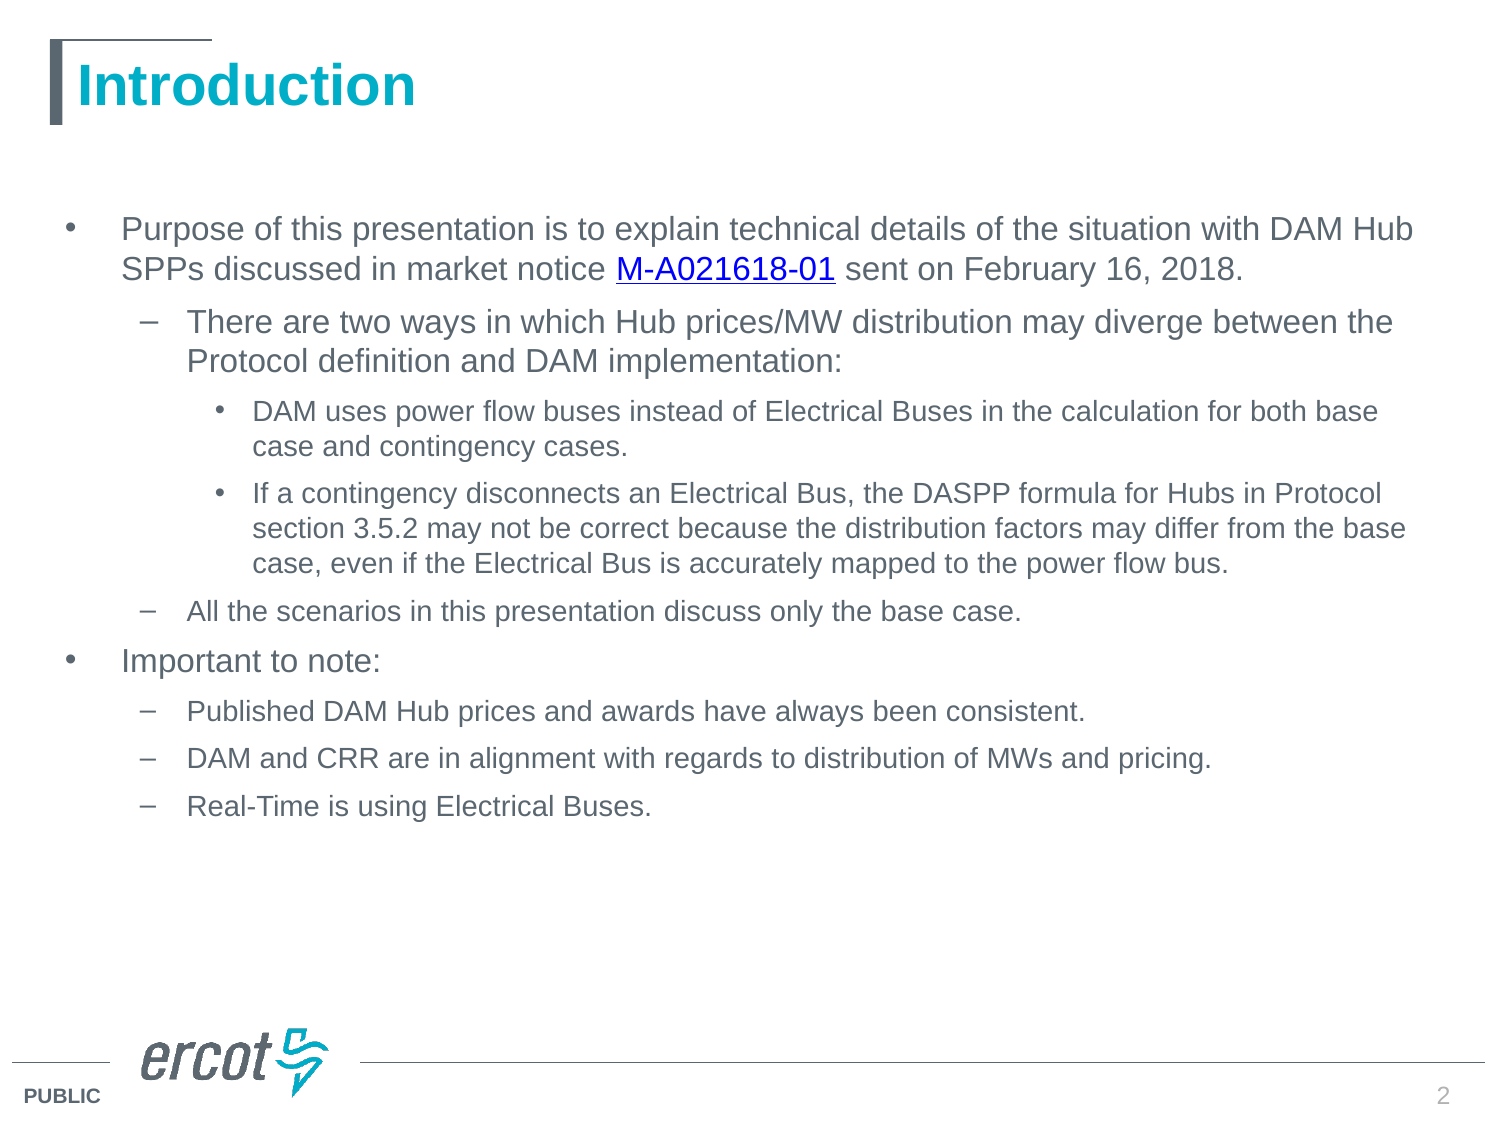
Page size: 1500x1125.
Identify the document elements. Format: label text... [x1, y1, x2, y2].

picture [137, 1024, 332, 1100]
list Purpose of this presentation is to explain technical details of the situation with DAM Hub SPPs discussed in market notice M-A021618-01 sent on February 16, 2018. There are two ways in which Hub prices/MW distribution may diverge between the Protocol definition and DAM implementation: DAM uses power flow buses instead of Electrical Buses in the calculation for both base case and contingency cases. If a contingency disconnects an Electrical Bus, the DASPP formula for Hubs in Protocol section 3.5.2 may not be correct because the distribution factors may differ from the base case, even if the Electrical Bus is accurately mapped to the power flow bus. All the scenarios in this presentation discuss only the base case. Important to note: Published DAM Hub prices and awards have always been consistent. DAM and CRR are in alignment with regards to distribution of MWs and pricing. Real-Time is using Electrical Buses. [50, 200, 1450, 1000]
title Introduction [62, 39, 1450, 125]
slide_number 2 [1400, 1076, 1488, 1113]
